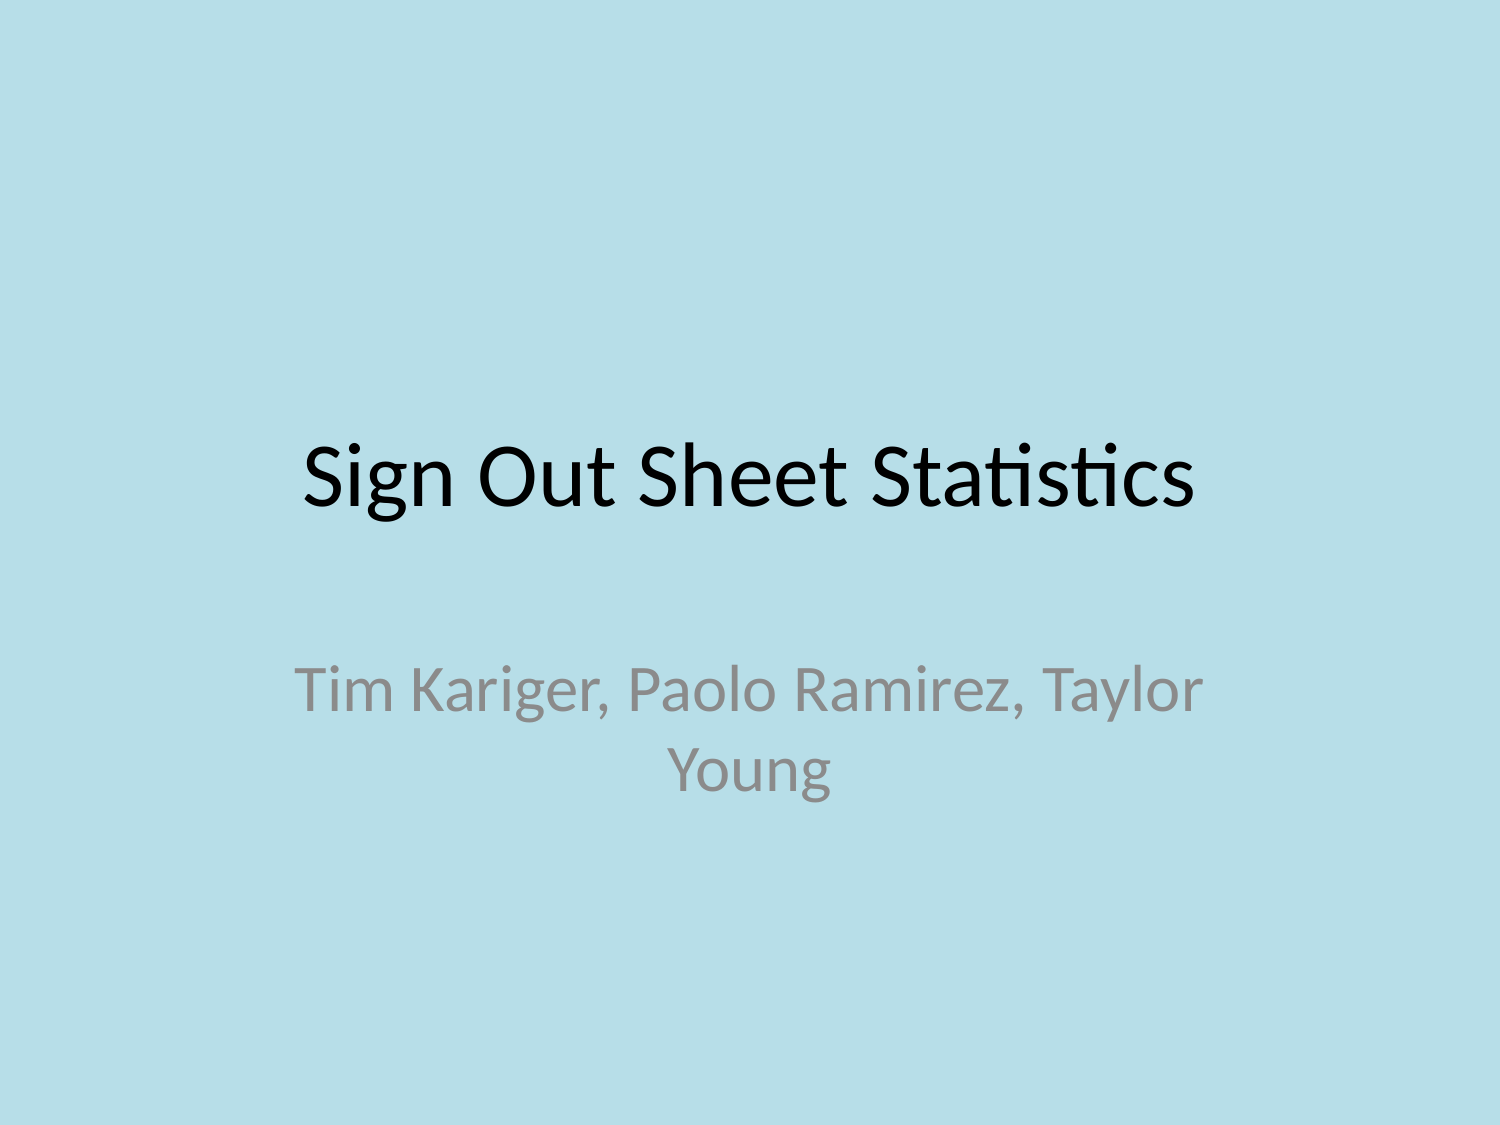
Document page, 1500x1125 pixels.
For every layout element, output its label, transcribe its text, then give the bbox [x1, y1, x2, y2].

title Sign Out Sheet Statistics [112, 349, 1388, 591]
subtitle Tim Kariger, Paolo Ramirez, Taylor Young [225, 637, 1275, 925]
